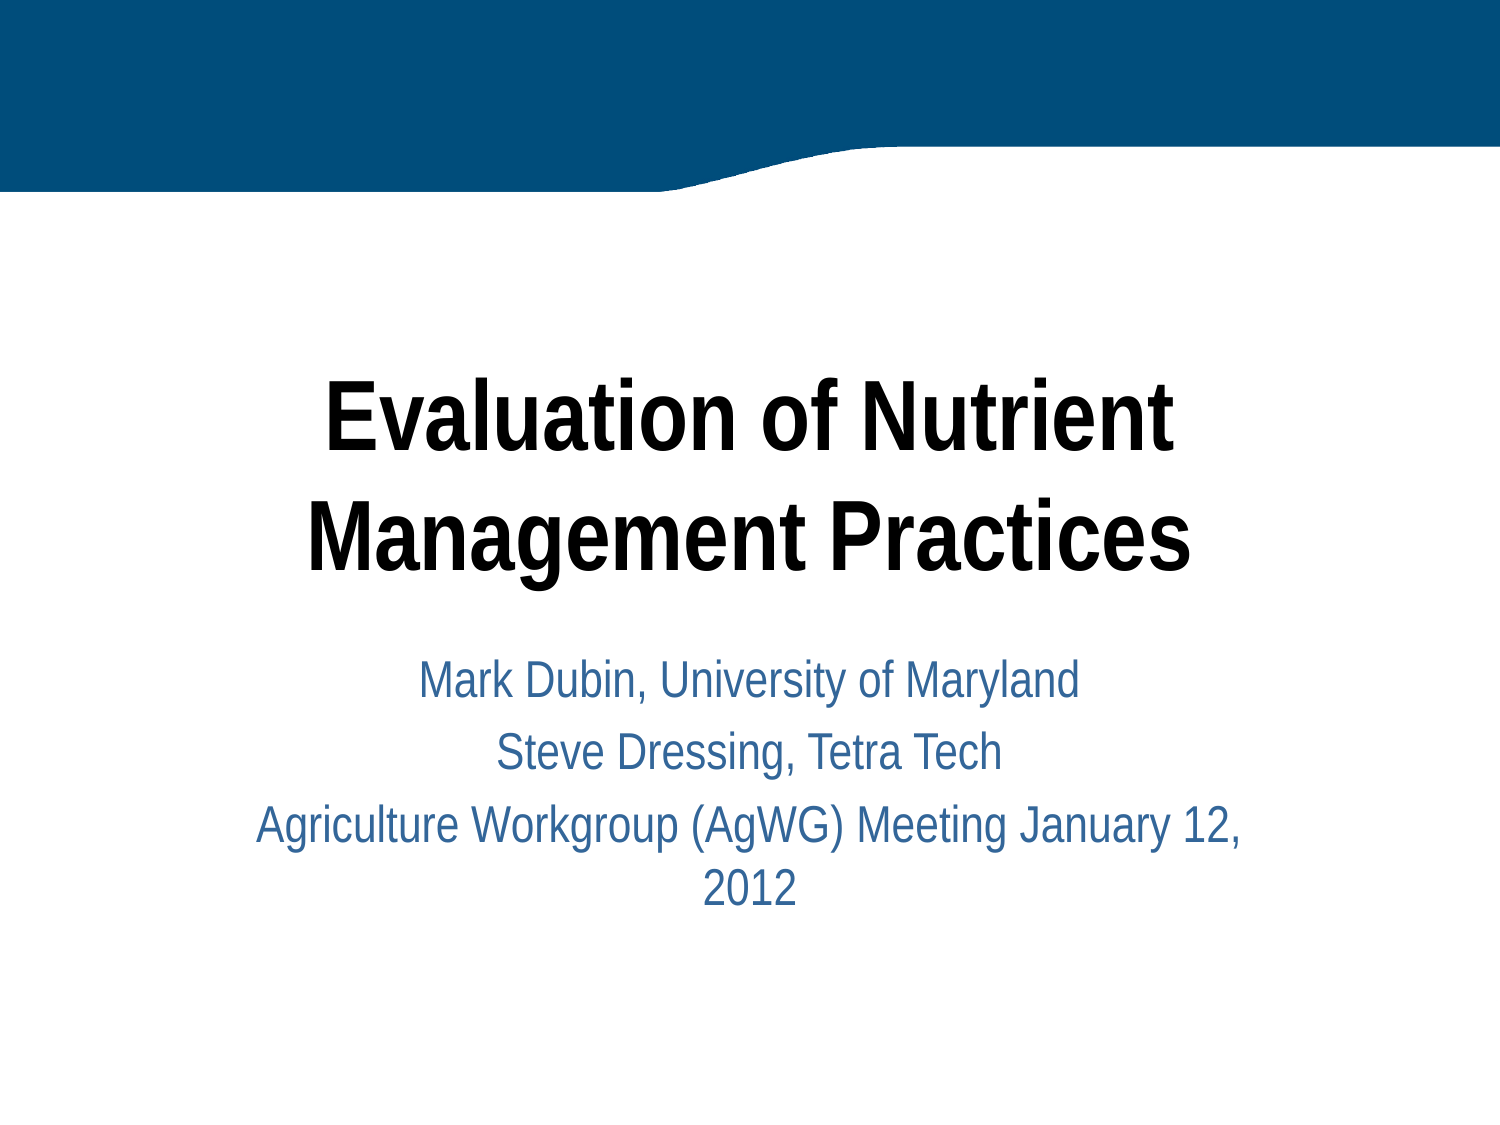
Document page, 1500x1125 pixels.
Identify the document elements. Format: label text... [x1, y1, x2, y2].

picture [0, 0, 1500, 1000]
subtitle Mark Dubin, University of Maryland Steve Dressing, Tetra Tech Agriculture Workgroup (AgWG) Meeting January 12, 2012 [224, 637, 1276, 926]
title Evaluation of Nutrient Management Practices [112, 349, 1388, 591]
